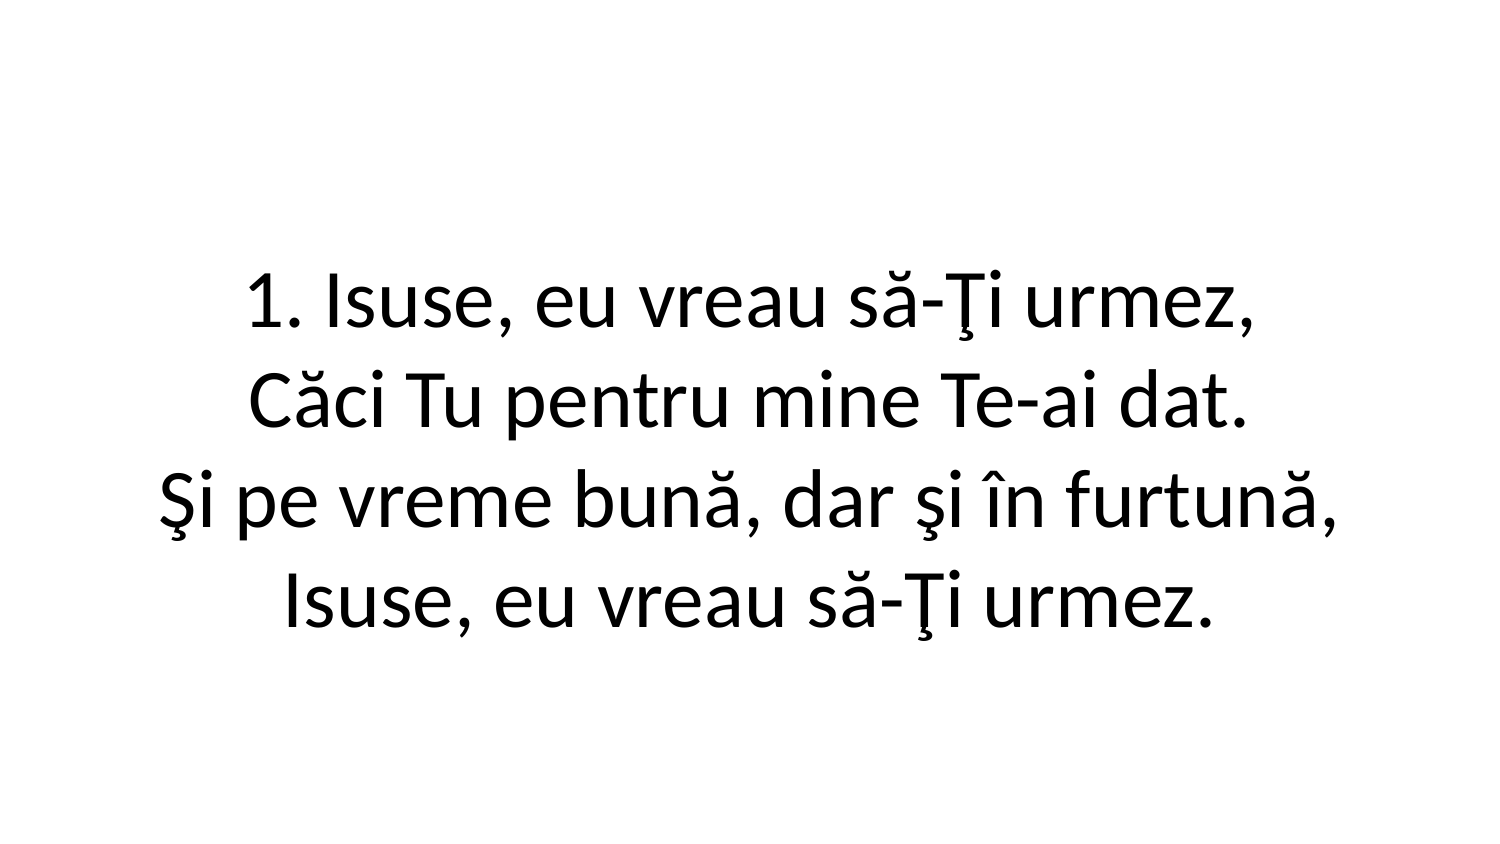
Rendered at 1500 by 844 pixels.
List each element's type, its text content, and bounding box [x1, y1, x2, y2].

text_box 1. Isuse, eu vreau să-Ţi urmez, Căci Tu pentru mine Te-ai dat. Şi pe vreme bună, dar şi în furtună, Isuse, eu vreau să-Ţi urmez. [144, 192, 1356, 652]
